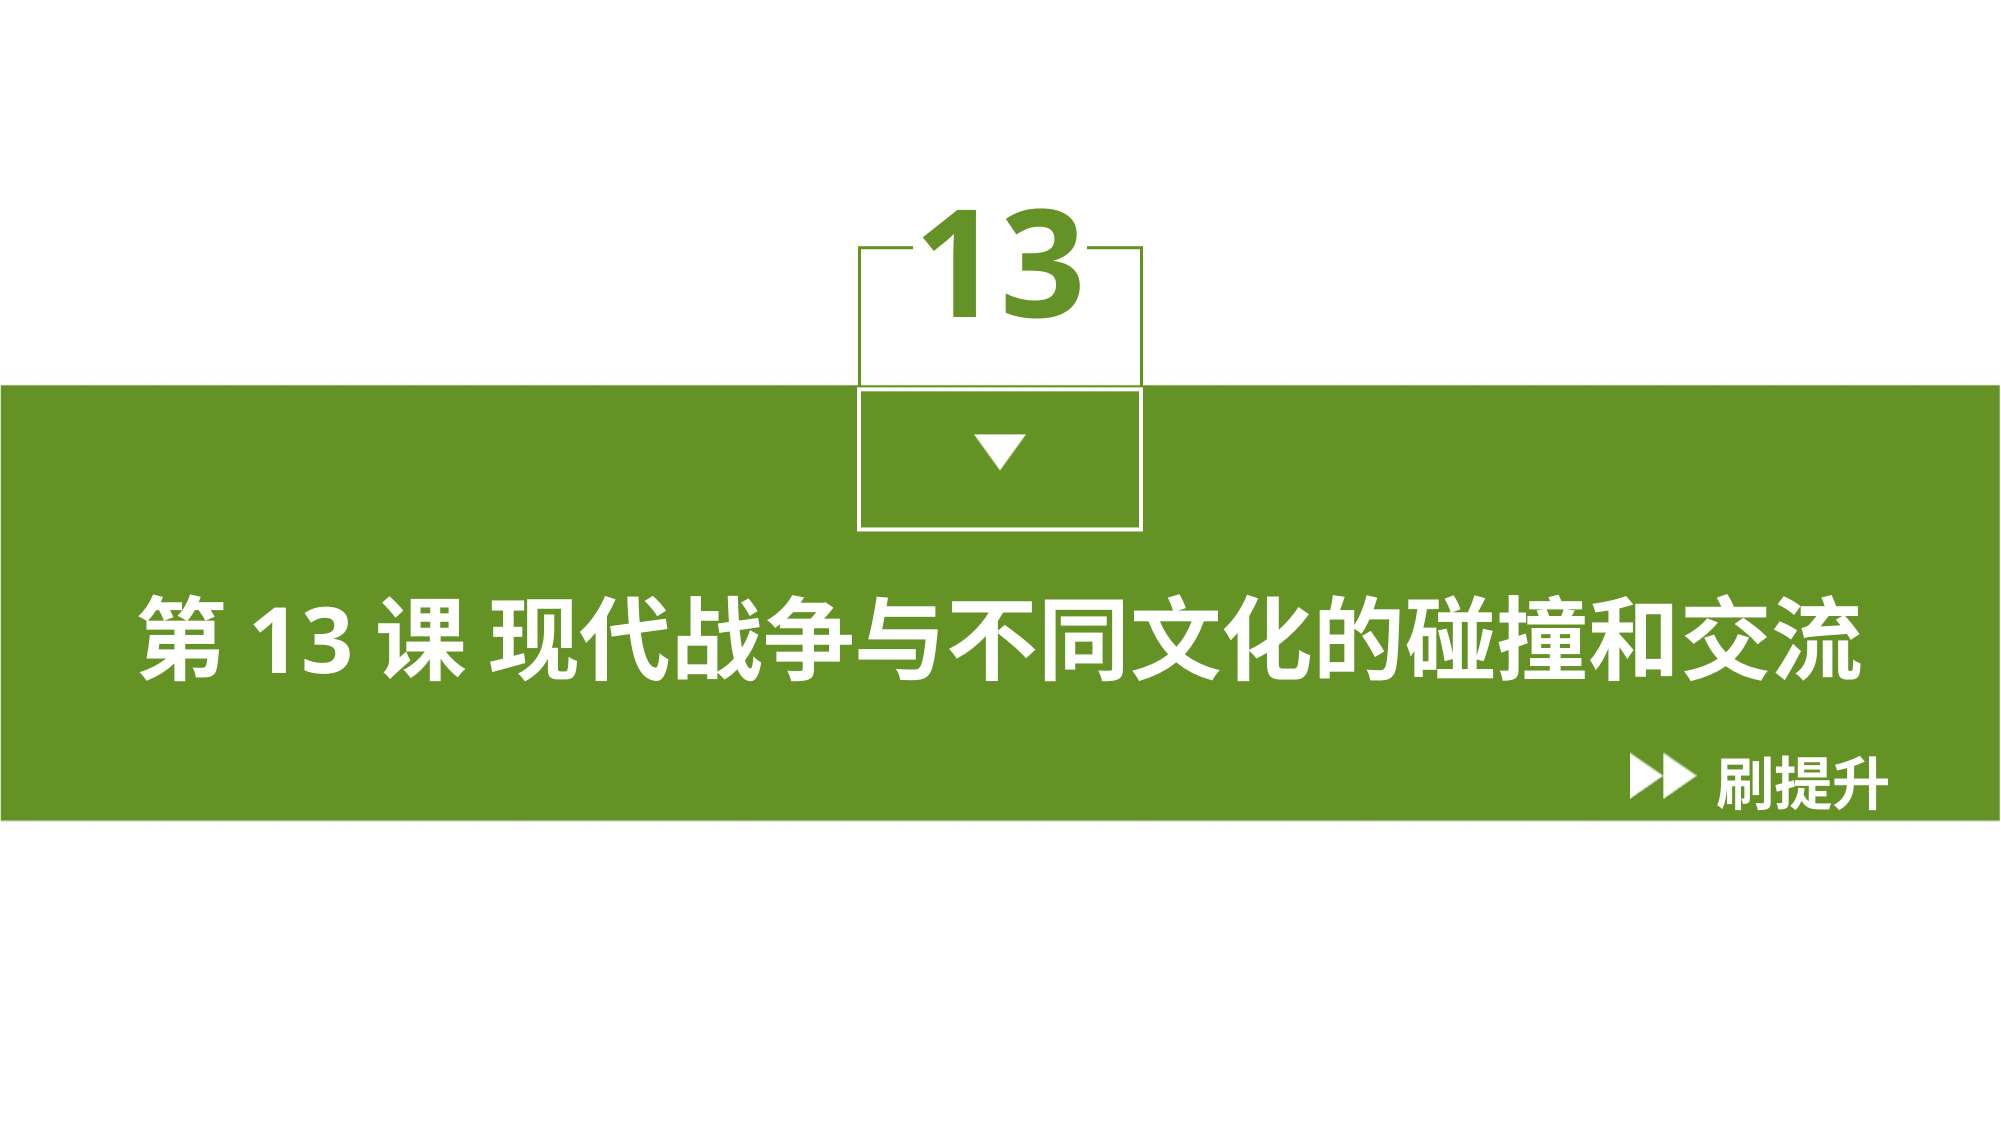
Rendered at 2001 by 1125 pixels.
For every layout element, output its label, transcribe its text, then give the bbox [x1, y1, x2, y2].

text_box 刷提升 [1715, 718, 1997, 812]
picture [0, 0, 2000, 572]
text_box 13 [862, 156, 1139, 353]
picture [0, 699, 2000, 1125]
text_box 第13课 现代战争与不同文化的碰撞和交流 [0, 572, 2000, 699]
